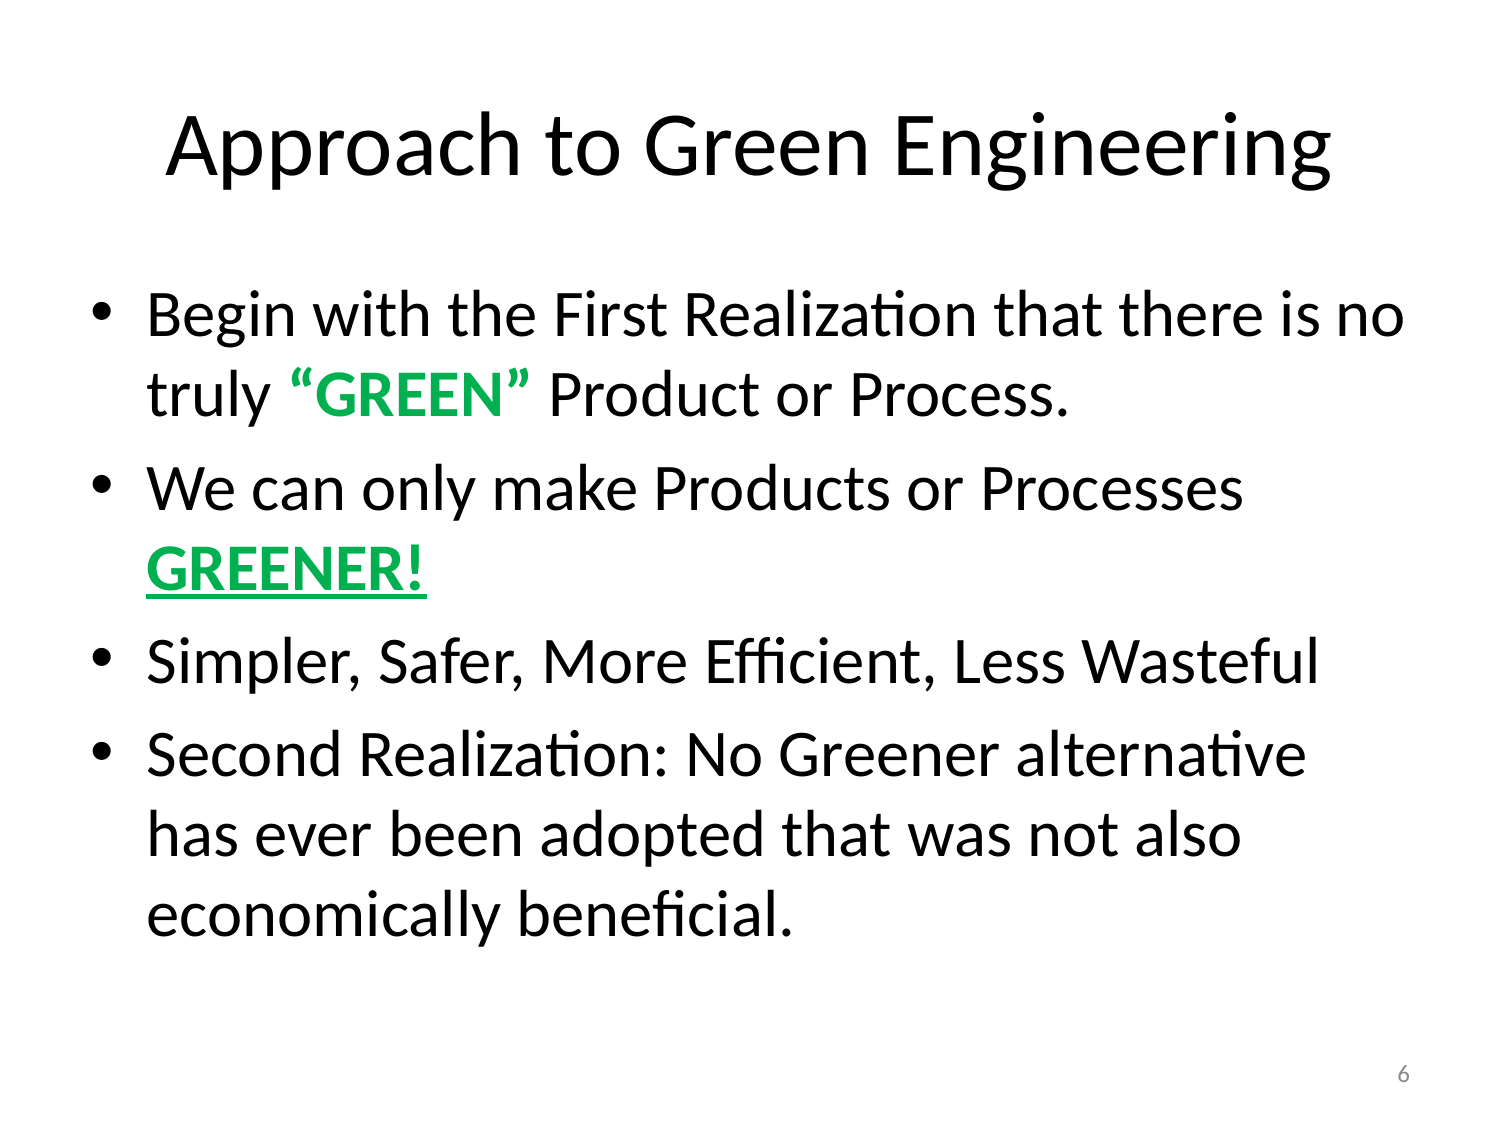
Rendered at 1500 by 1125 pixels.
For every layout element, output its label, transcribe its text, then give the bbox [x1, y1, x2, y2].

list Begin with the First Realization that there is no truly “GREEN” Product or Process. We can only make Products or Processes GREENER! Simpler, Safer, More Efficient, Less Wasteful Second Realization: No Greener alternative has ever been adopted that was not also economically beneficial. [75, 262, 1425, 1005]
slide_number 6 [1074, 1042, 1425, 1103]
title Approach to Green Engineering [75, 45, 1425, 233]
